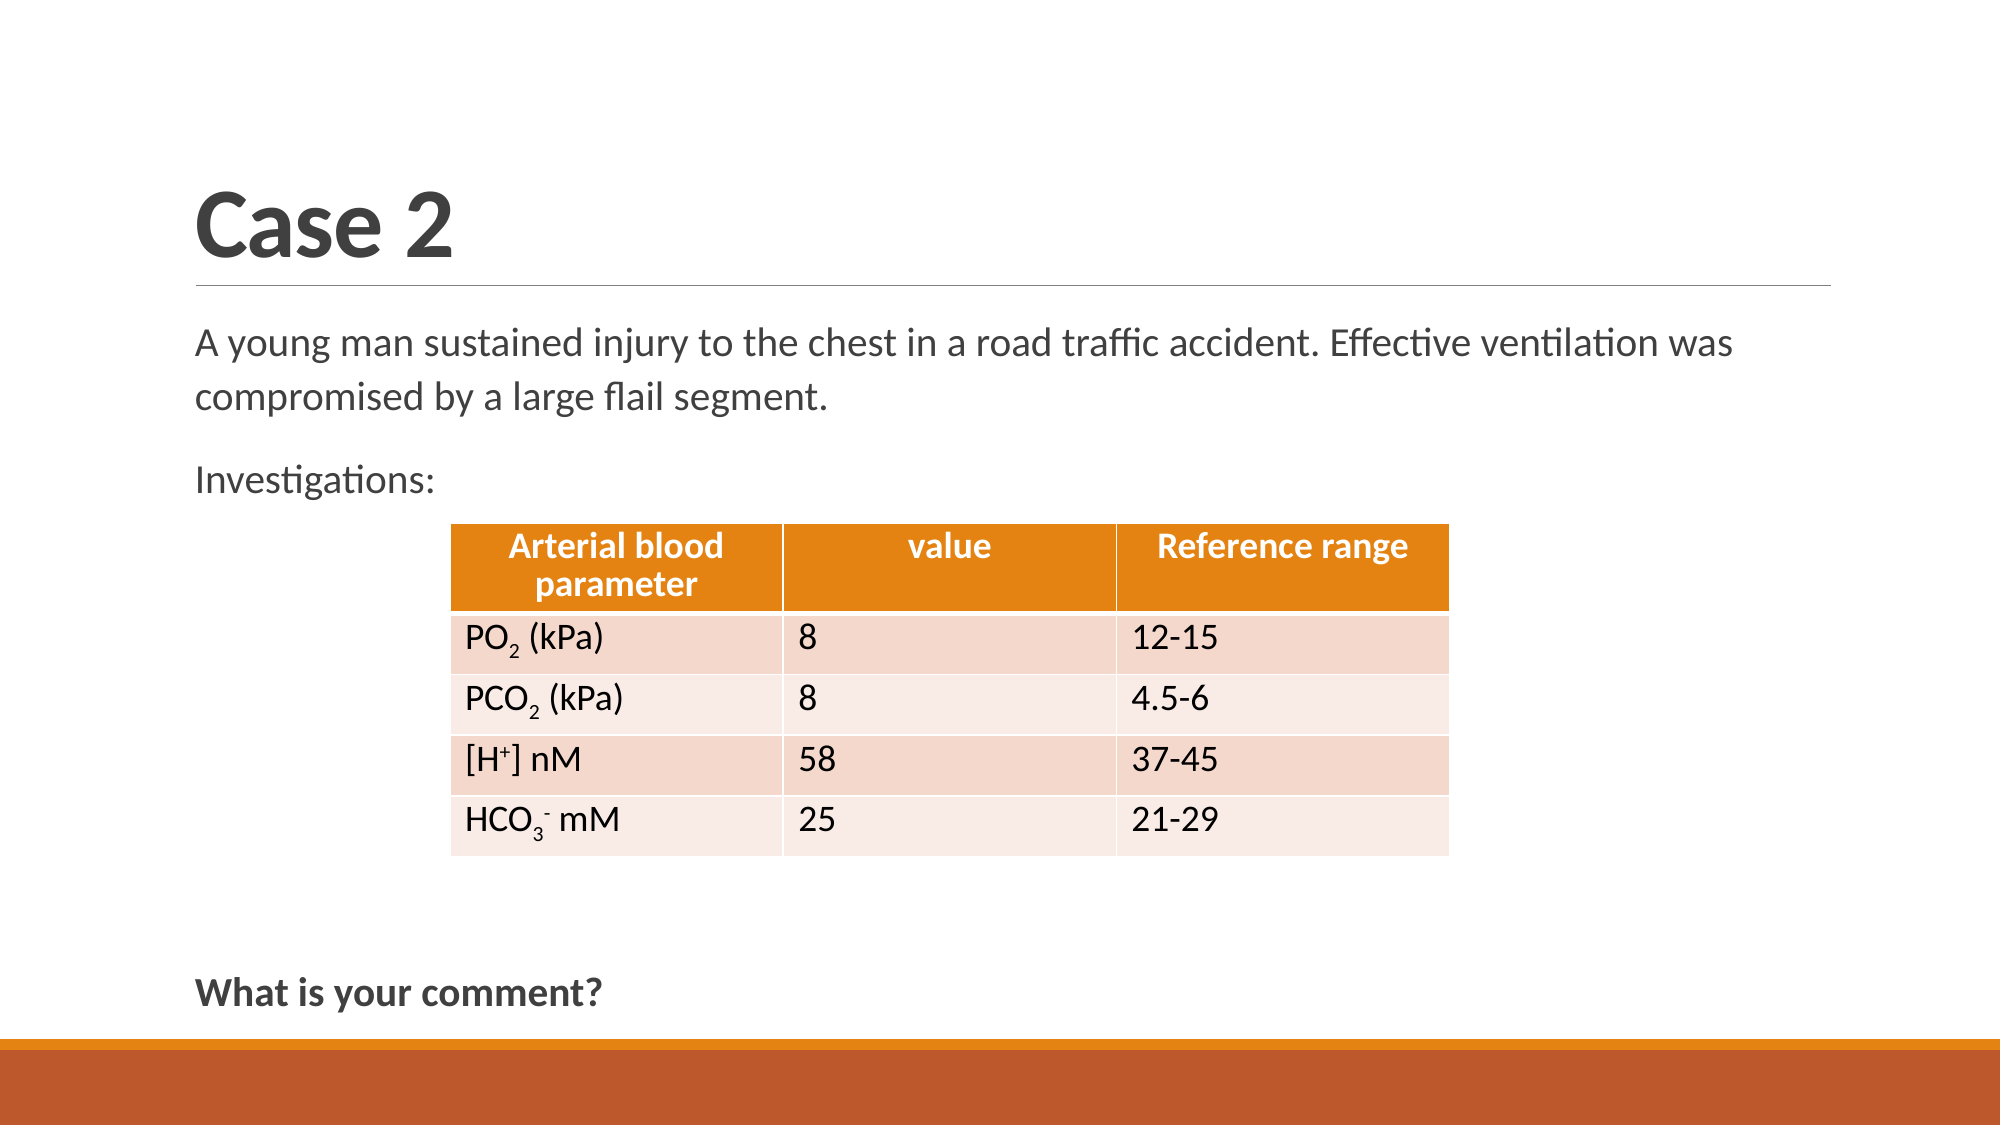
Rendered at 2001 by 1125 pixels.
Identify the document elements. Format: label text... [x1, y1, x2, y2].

table_cell 8 [784, 616, 1116, 674]
list A young man sustained injury to the chest in a road traffic accident. Effective ventilation was compromised by a large flail segment. Investigations: What is your comment? [180, 302, 1830, 1026]
table_header Arterial blood parameter [451, 524, 782, 611]
table_cell 12-15 [1117, 616, 1449, 674]
table_cell [H+] nM [451, 736, 782, 795]
table_cell PO2 (kPa) [451, 616, 782, 674]
table_cell 58 [784, 736, 1116, 795]
table_cell 25 [784, 797, 1116, 856]
table_cell 21-29 [1117, 797, 1449, 856]
table_cell 8 [784, 675, 1116, 734]
table_cell HCO3- mM [451, 797, 782, 856]
table_header value [784, 524, 1116, 611]
table_cell 37-45 [1117, 736, 1449, 795]
title Case 2 [180, 47, 1830, 285]
table_cell 4.5-6 [1117, 675, 1449, 734]
table_cell PCO2 (kPa) [451, 675, 782, 734]
table_header Reference range [1117, 524, 1449, 611]
